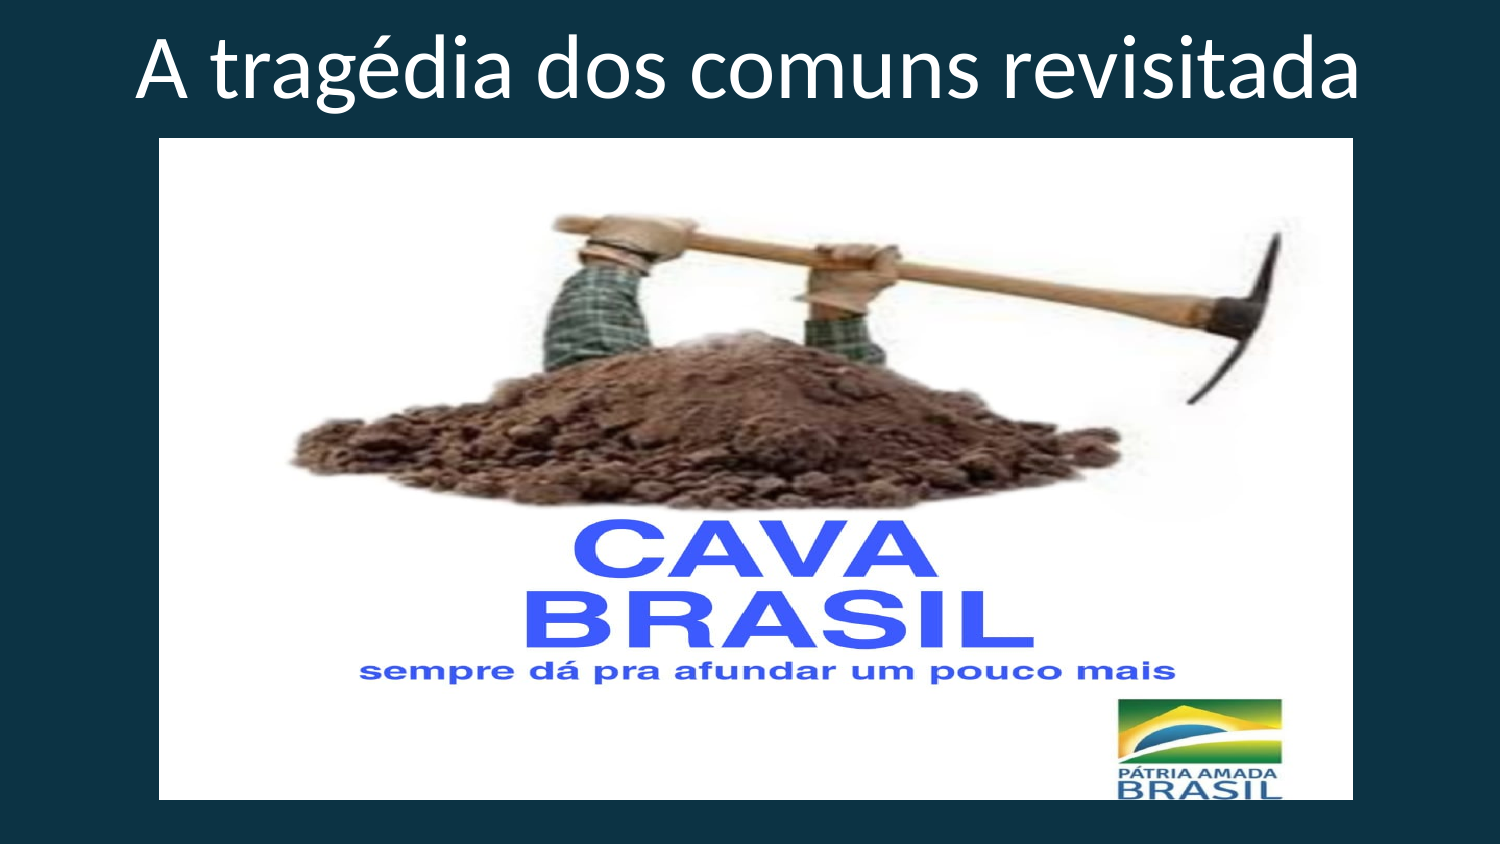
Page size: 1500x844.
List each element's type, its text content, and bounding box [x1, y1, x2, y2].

picture [159, 138, 1353, 801]
text_box A tragédia dos comuns revisitada [35, 0, 1465, 95]
